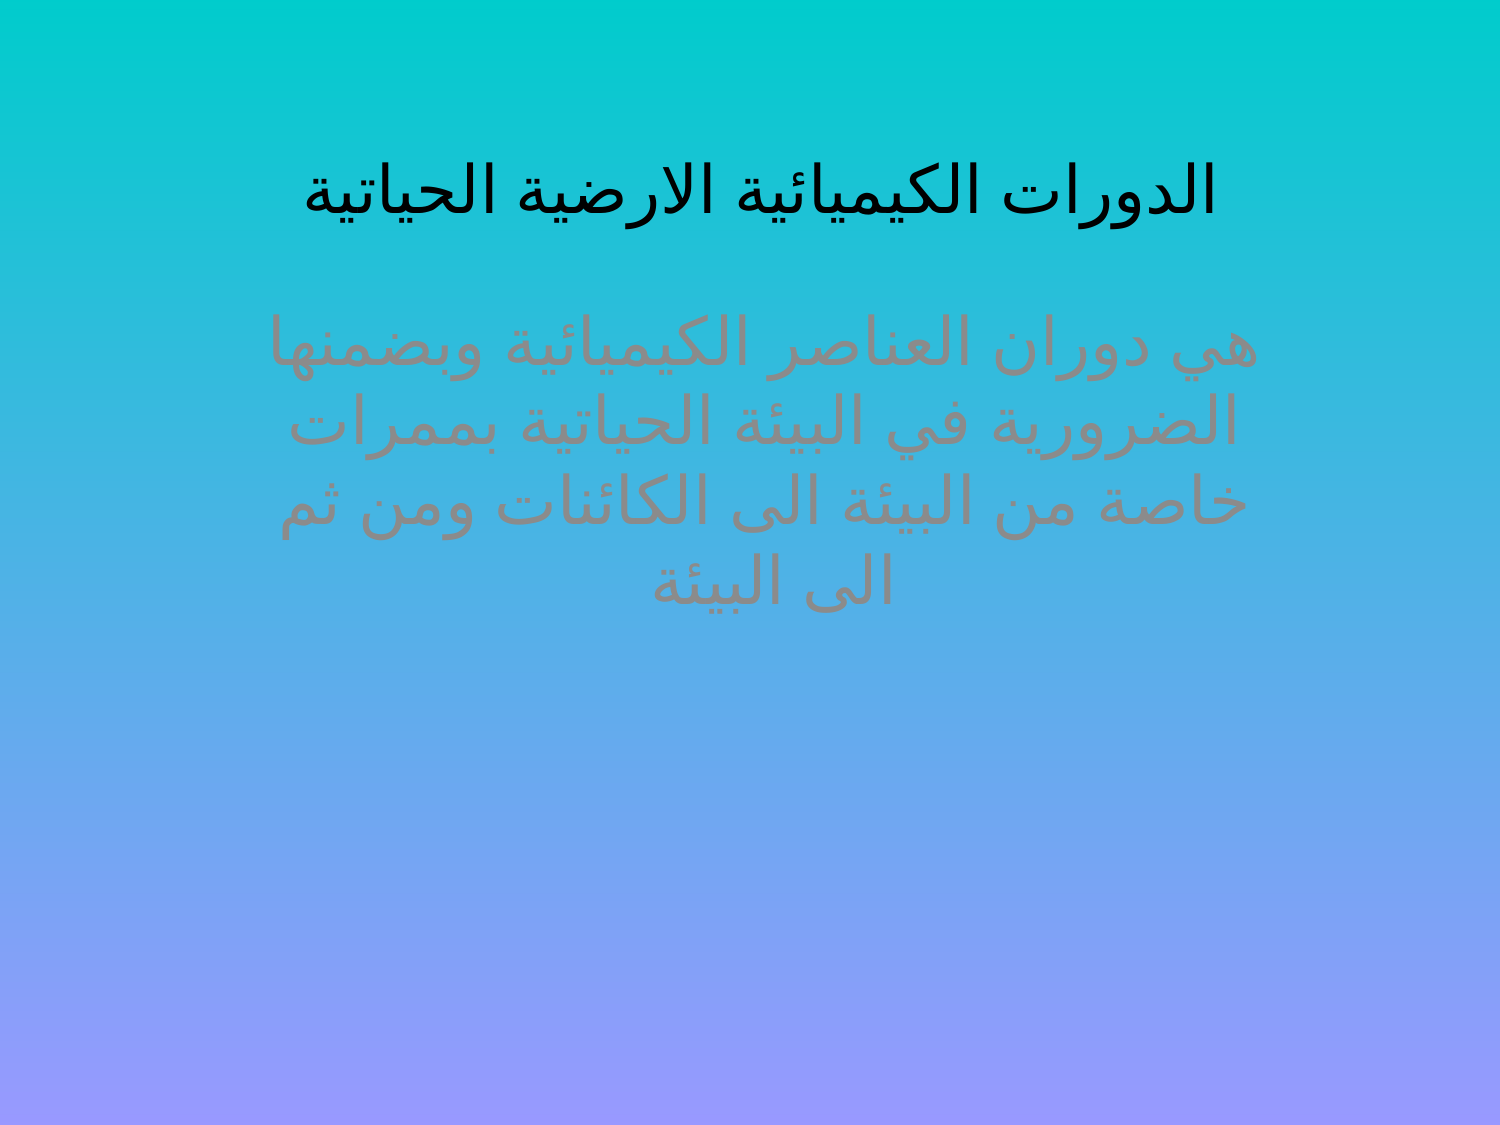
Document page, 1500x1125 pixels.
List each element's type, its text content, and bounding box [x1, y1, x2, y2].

title الدورات الكيميائية الارضية الحياتية [123, 66, 1399, 308]
subtitle هي دوران العناصر الكيميائية وبضمنها الضرورية في البيئة الحياتية بممرات خاصة من البيئة الى الكائنات ومن ثم الى البيئة [225, 290, 1306, 925]
